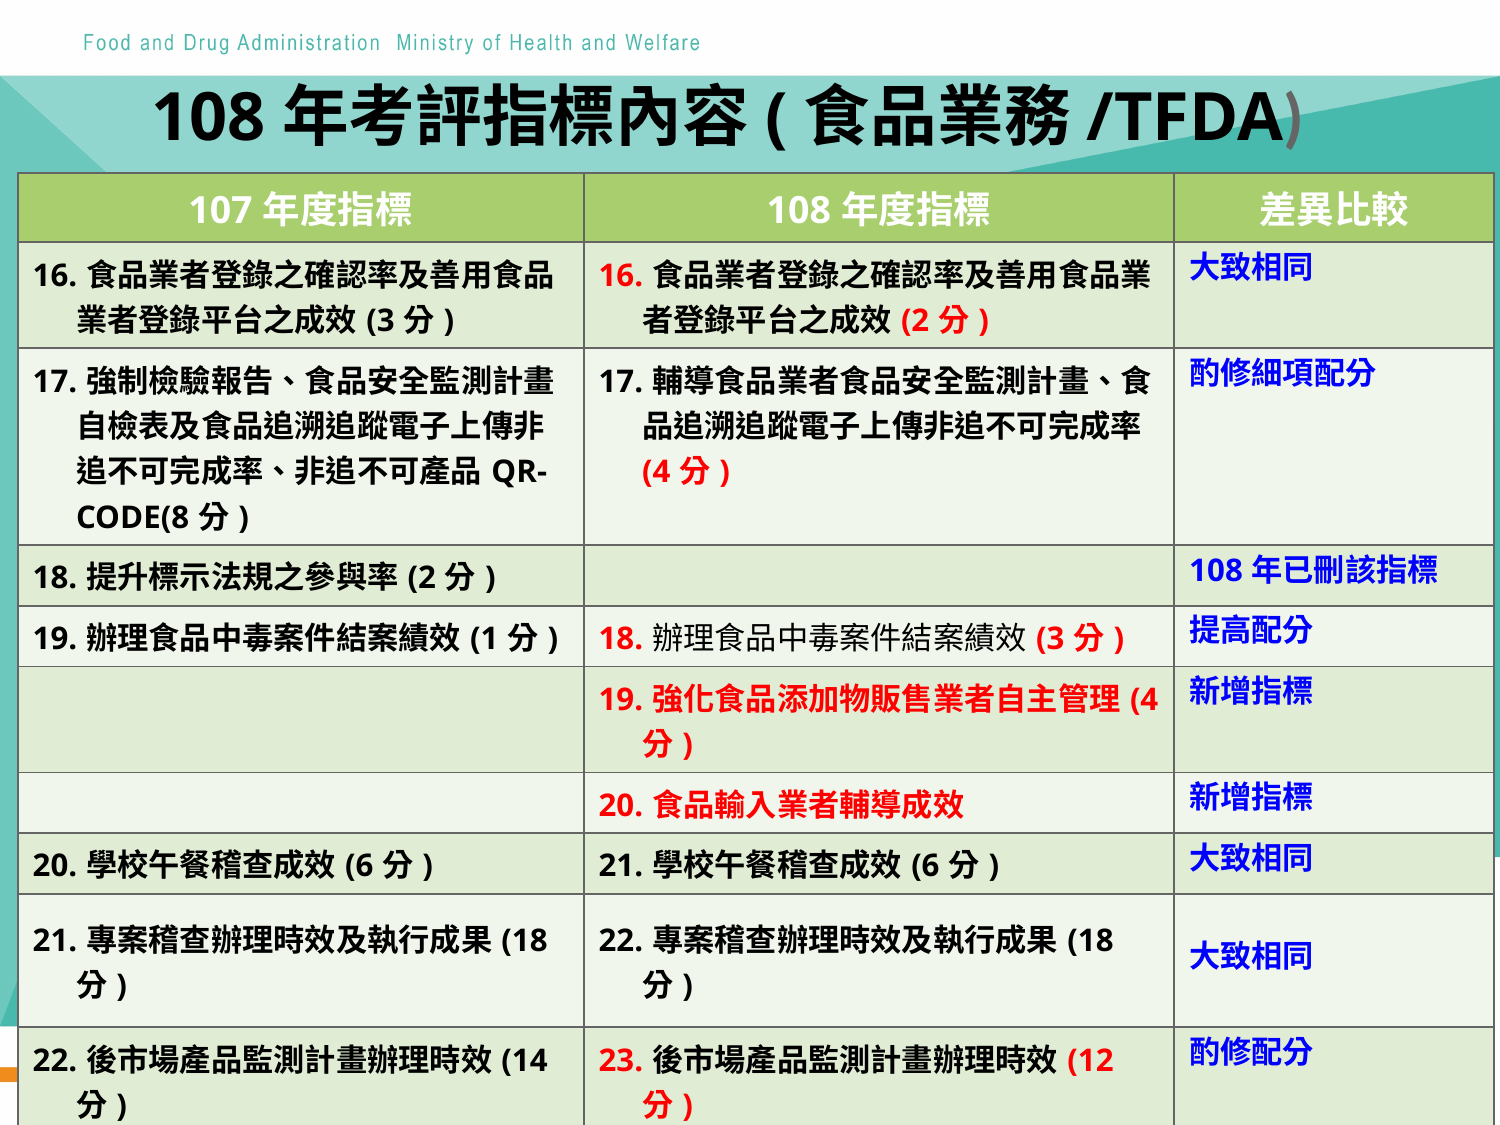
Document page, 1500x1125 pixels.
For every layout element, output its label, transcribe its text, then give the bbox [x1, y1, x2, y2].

table_cell 大致相同 [1175, 895, 1493, 1026]
table_cell [19, 773, 583, 832]
table_cell 16.食品業者登錄之確認率及善用食品業者登錄平台之成效(2分) [585, 243, 1173, 347]
table_cell 大致相同 [1175, 243, 1493, 347]
table_header 差異比較 [1175, 174, 1493, 241]
table_cell 17.強制檢驗報告、食品安全監測計畫自檢表及食品追溯追蹤電子上傳非追不可完成率、非追不可產品QR-CODE(8分) [19, 349, 583, 544]
table_cell 20.食品輸入業者輔導成效 [585, 773, 1173, 832]
table_cell 19.強化食品添加物販售業者自主管理(4分) [585, 667, 1173, 772]
table_cell 20.學校午餐稽查成效(6分) [19, 834, 583, 893]
table_header 108年度指標 [585, 174, 1173, 241]
table_cell 23.後市場產品監測計畫辦理時效(12分) [585, 1028, 1173, 1125]
table_cell [19, 667, 583, 772]
table_cell 17.輔導食品業者食品安全監測計畫、食品追溯追蹤電子上傳非追不可完成率(4分) [585, 349, 1173, 544]
table_cell 新增指標 [1175, 667, 1493, 772]
table_cell 18.辦理食品中毒案件結案績效(3分) [585, 607, 1173, 666]
table_cell 18.提升標示法規之參與率(2分) [19, 546, 583, 605]
table_cell 21.專案稽查辦理時效及執行成果(18分) [19, 895, 583, 1026]
table_cell 酌修細項配分 [1175, 349, 1493, 544]
table_cell 21.學校午餐稽查成效(6分) [585, 834, 1173, 893]
table_cell 酌修配分 [1175, 1028, 1493, 1125]
table_cell 新增指標 [1175, 773, 1493, 832]
table_cell [585, 546, 1173, 605]
picture [0, 0, 1500, 1125]
table_cell 22.專案稽查辦理時效及執行成果(18分) [585, 895, 1173, 1026]
table_cell 108年已刪該指標 [1175, 546, 1493, 605]
table_cell 22.後市場產品監測計畫辦理時效(14分) [19, 1028, 583, 1125]
table_cell 大致相同 [1175, 834, 1493, 893]
table_cell 16.食品業者登錄之確認率及善用食品業者登錄平台之成效(3分) [19, 243, 583, 347]
table_header 107年度指標 [19, 174, 583, 241]
title 108年考評指標內容(食品業務/TFDA) [53, 66, 1404, 161]
table_cell 19.辦理食品中毒案件結案績效(1分) [19, 607, 583, 666]
table_cell 提高配分 [1175, 607, 1493, 666]
